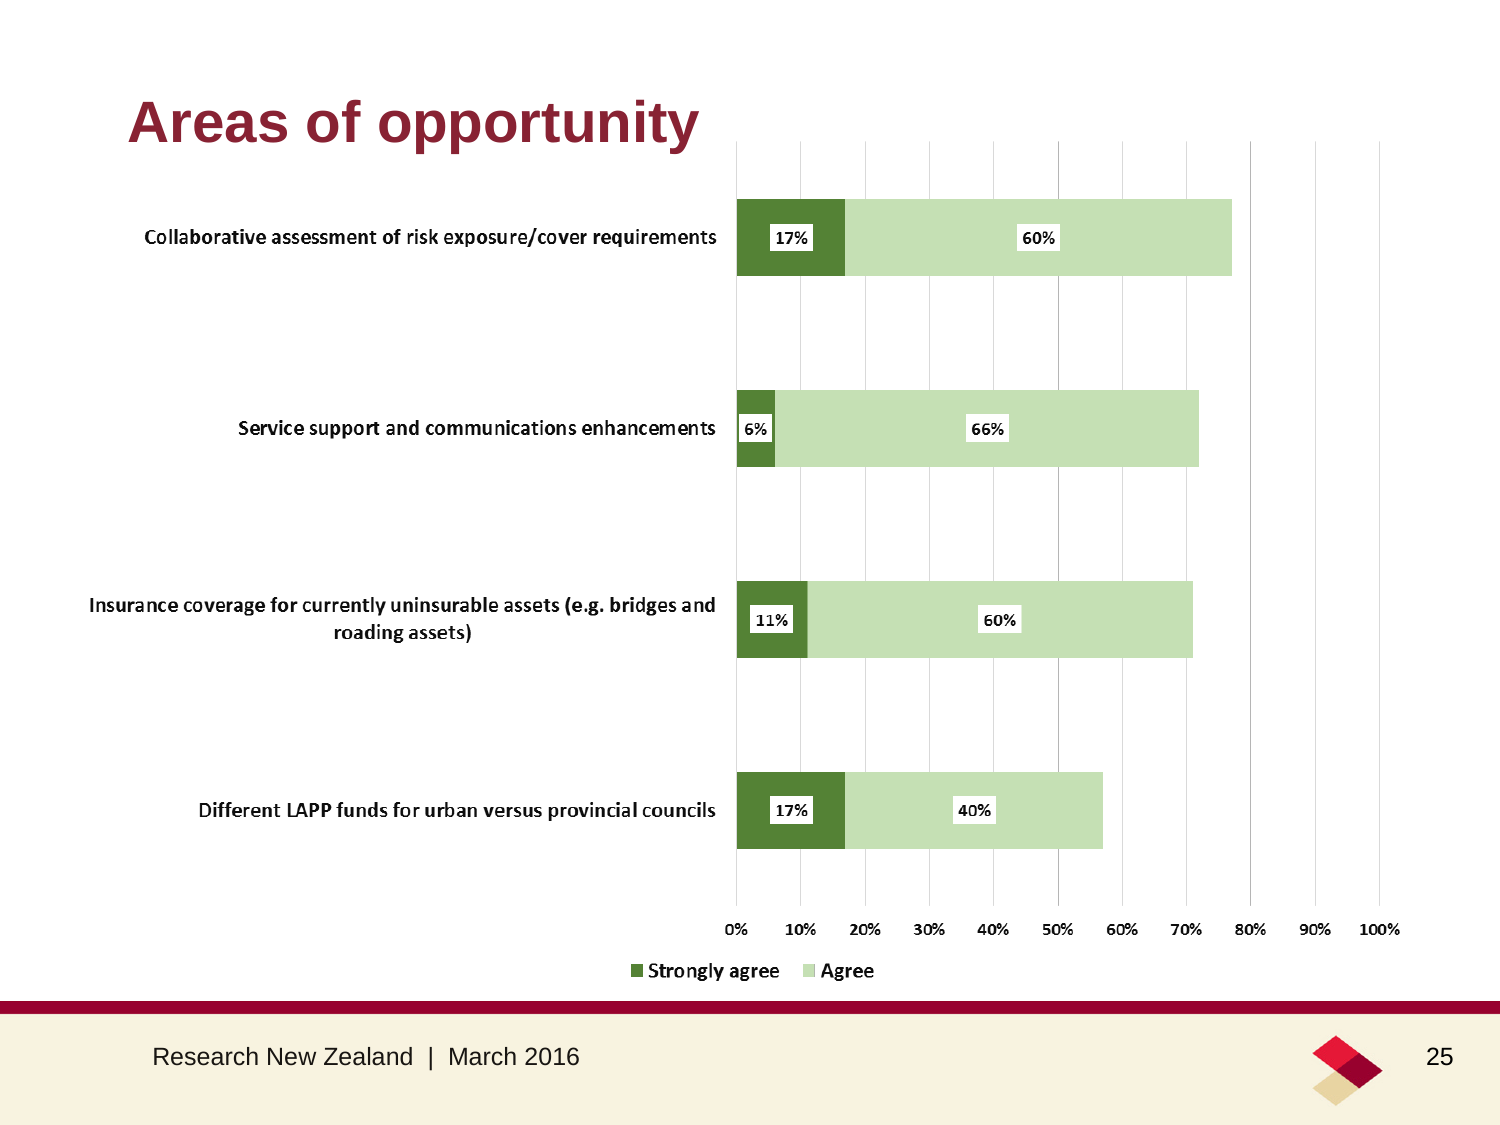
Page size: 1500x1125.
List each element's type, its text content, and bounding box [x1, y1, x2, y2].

title Areas of opportunity [112, 50, 1388, 121]
picture [0, 121, 1500, 1125]
